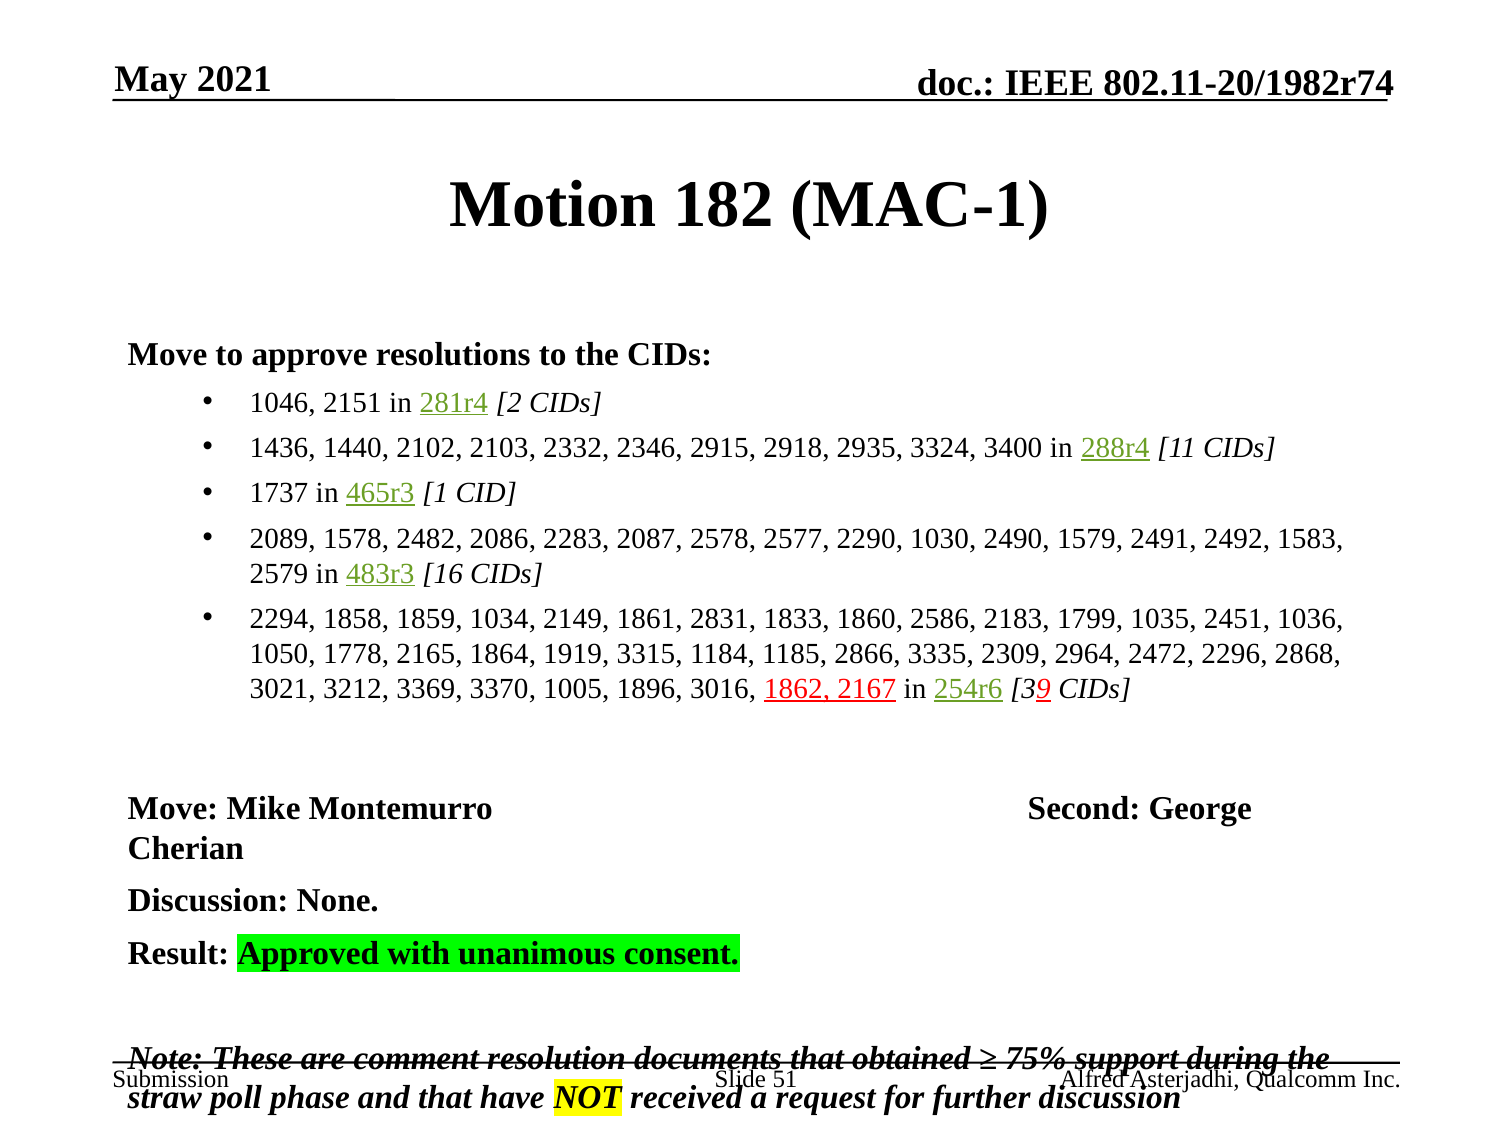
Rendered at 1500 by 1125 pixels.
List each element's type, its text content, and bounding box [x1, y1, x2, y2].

list Move to approve resolutions to the CIDs: 1046, 2151 in 281r4 [2 CIDs] 1436, 1440, 2102, 2103, 2332, 2346, 2915, 2918, 2935, 3324, 3400 in 288r4 [11 CIDs] 1737 in 465r3 [1 CID] 2089, 1578, 2482, 2086, 2283, 2087, 2578, 2577, 2290, 1030, 2490, 1579, 2491, 2492, 1583, 2579 in 483r3 [16 CIDs] 2294, 1858, 1859, 1034, 2149, 1861, 2831, 1833, 1860, 2586, 2183, 1799, 1035, 2451, 1036, 1050, 1778, 2165, 1864, 1919, 3315, 1184, 1185, 2866, 3335, 2309, 2964, 2472, 2296, 2868, 3021, 3212, 3369, 3370, 1005, 1896, 3016, 1862, 2167 in 254r6 [39 CIDs] Move: Mike Montemurro Second: George Cherian Discussion: None. Result: Approved with unanimous consent. Note: These are comment resolution documents that obtained ≥ 75% support during the straw poll phase and that have NOT received a request for further discussion [112, 324, 1388, 1063]
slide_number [114, 54, 423, 100]
title Motion 182 (MAC-1) [112, 112, 1388, 288]
footer Alfred Asterjadhi, Qualcomm Inc. [878, 1061, 1402, 1093]
slide_number Slide 51 [712, 1061, 800, 1123]
